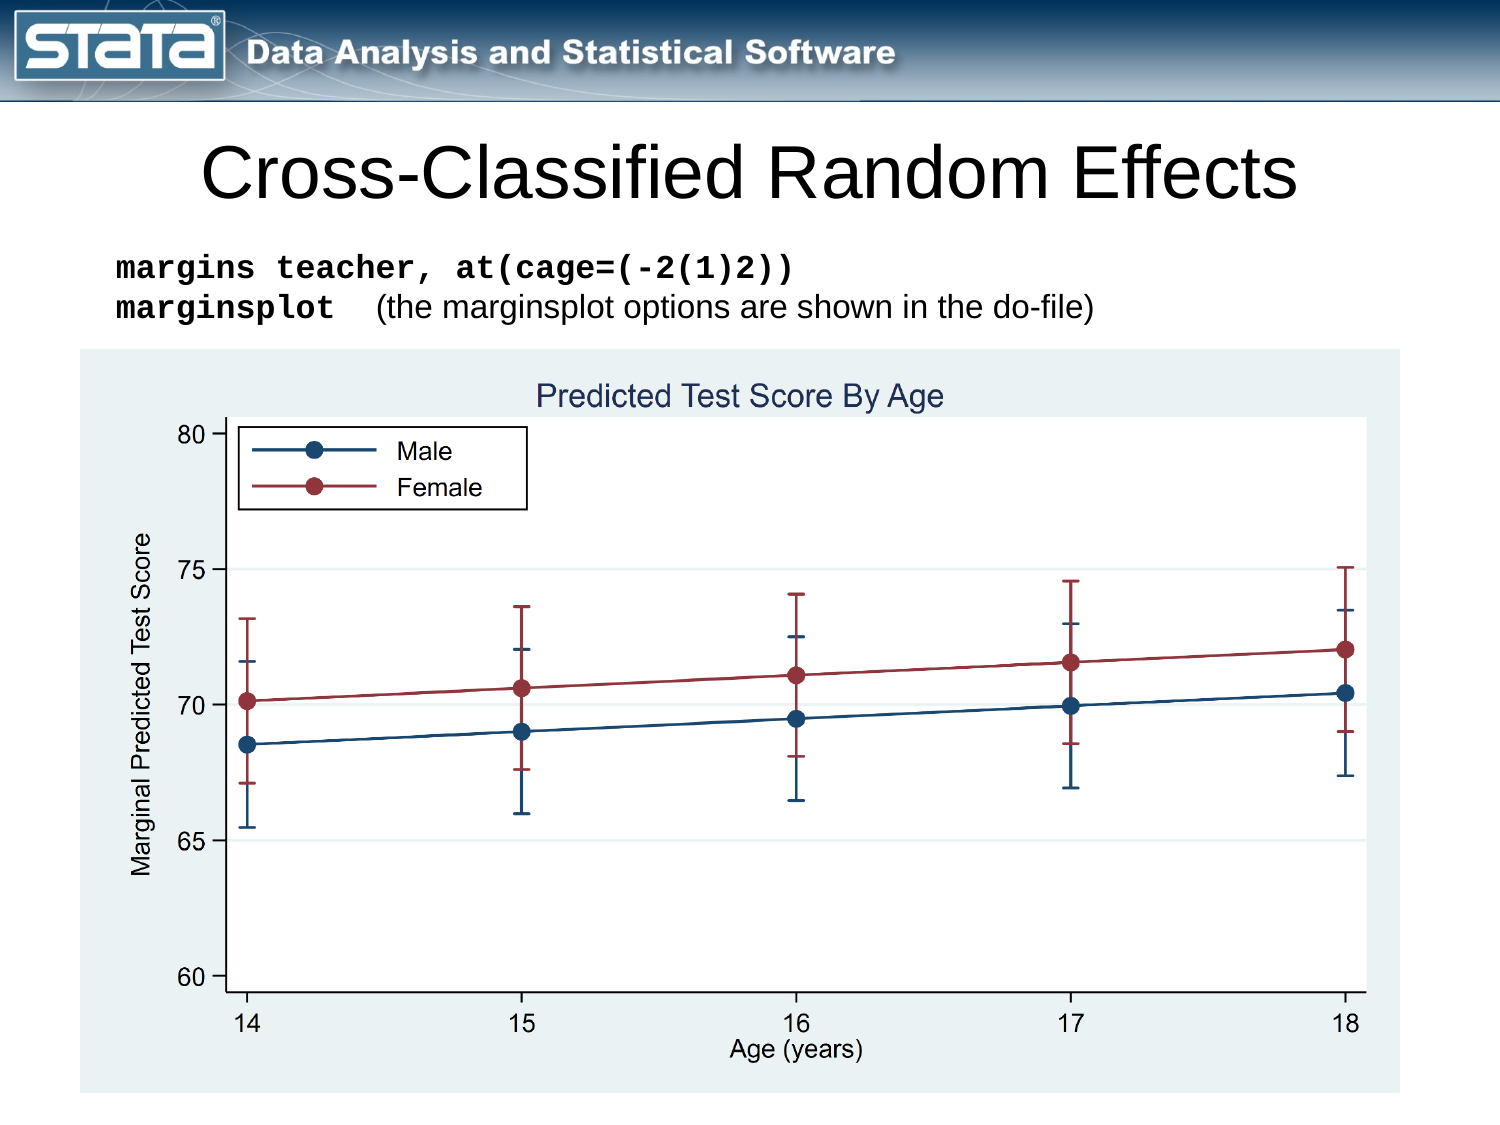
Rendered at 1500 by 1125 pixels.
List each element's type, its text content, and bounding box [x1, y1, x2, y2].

picture [0, 0, 1500, 102]
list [79, 349, 1401, 1093]
text_box margins teacher, at(cage=(-2(1)2)) marginsplot (the marginsplot options are shown in the do-file) [101, 238, 1111, 333]
title Cross-Classified Random Effects [0, 109, 1500, 238]
